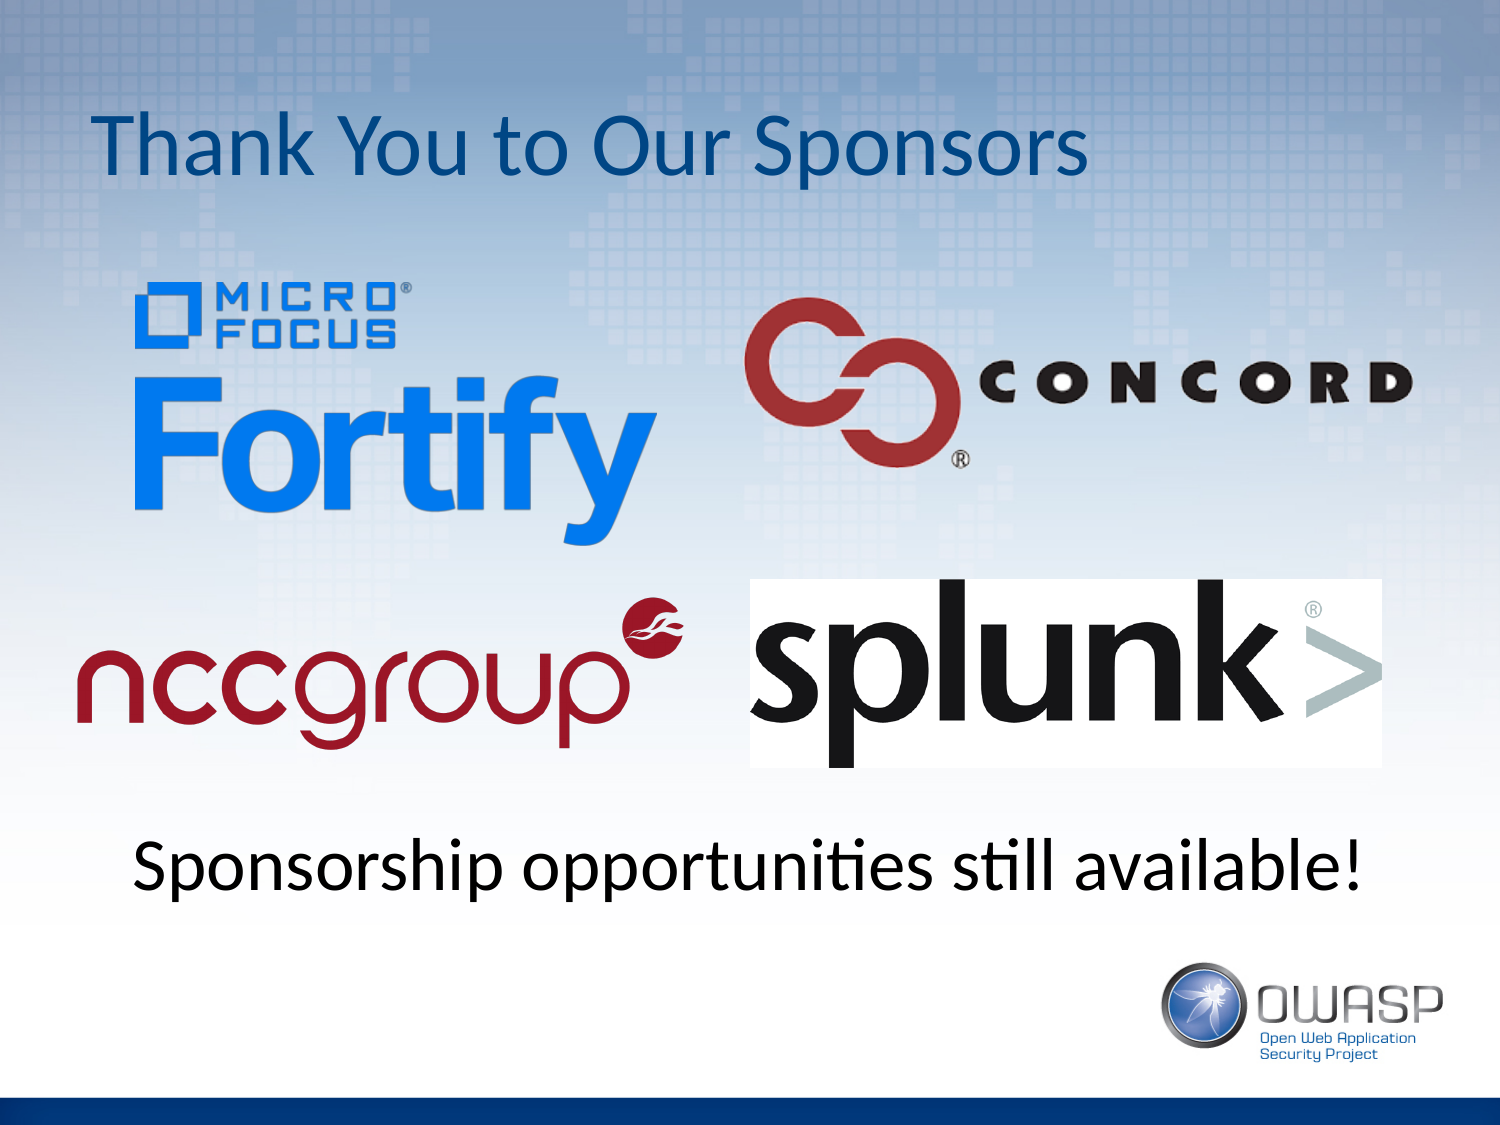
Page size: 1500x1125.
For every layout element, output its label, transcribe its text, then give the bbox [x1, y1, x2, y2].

text_box Sponsorship opportunities still available! [74, 807, 1425, 913]
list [135, 282, 657, 546]
title Thank You to Our Sponsors [75, 45, 1425, 233]
picture [0, 0, 1500, 1125]
